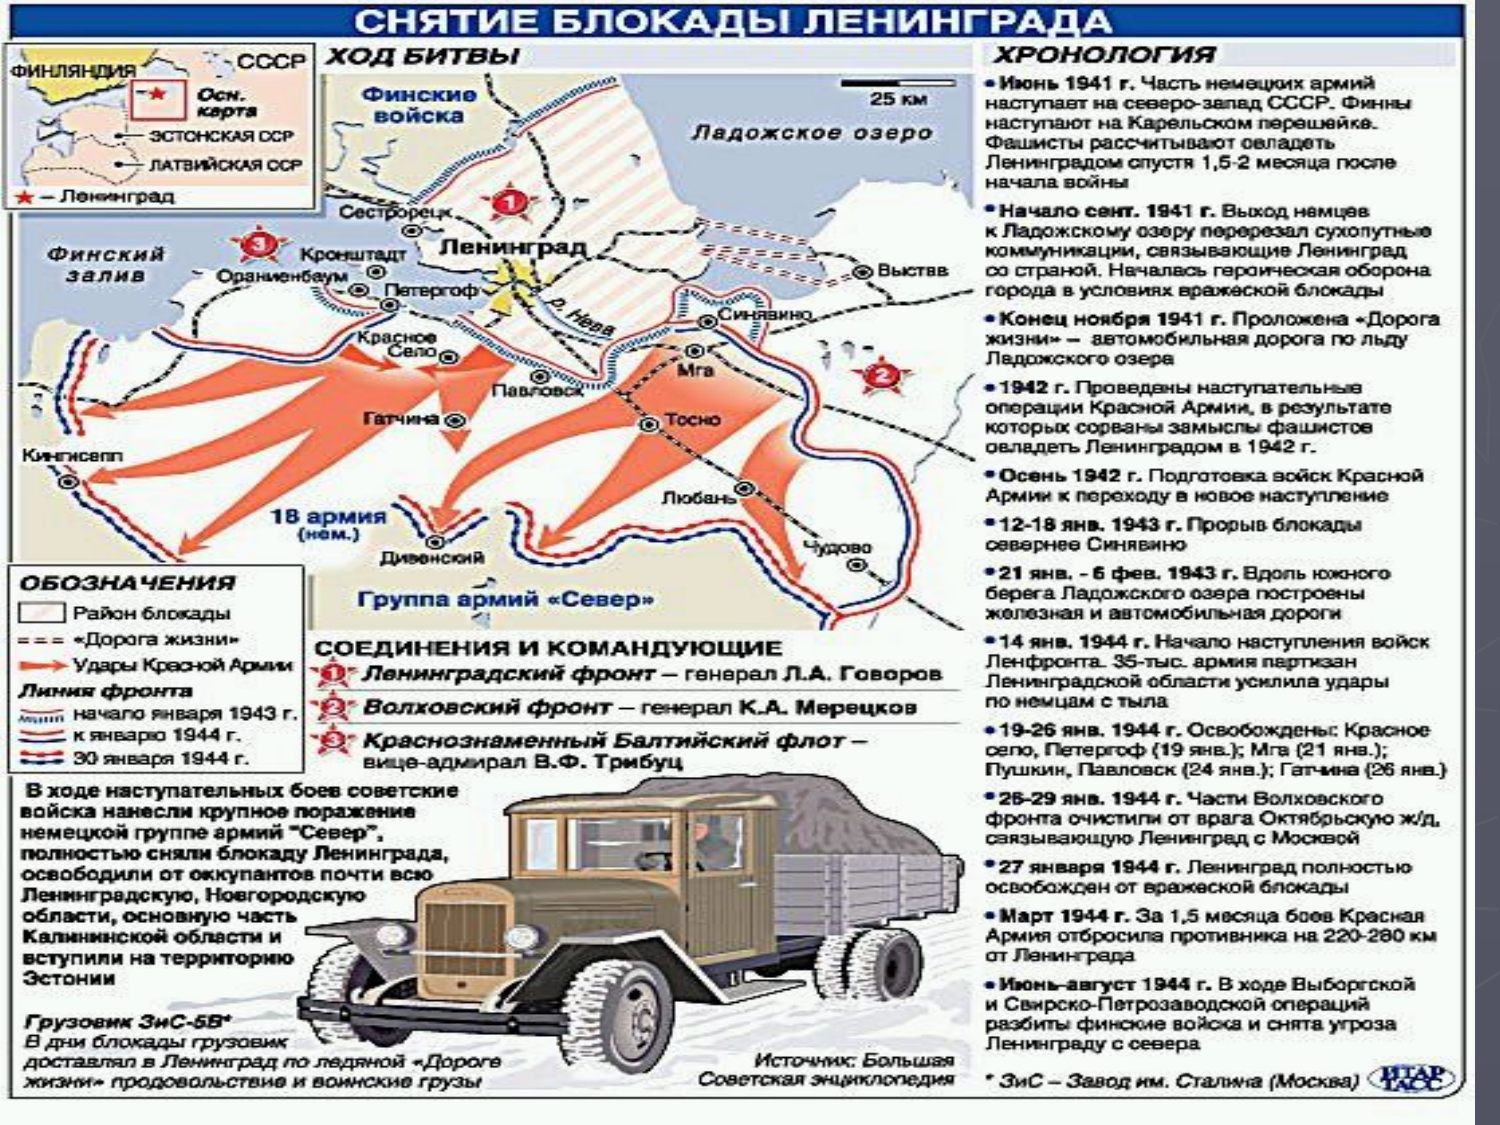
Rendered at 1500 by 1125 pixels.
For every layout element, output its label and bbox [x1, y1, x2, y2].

list [0, 0, 1476, 1125]
